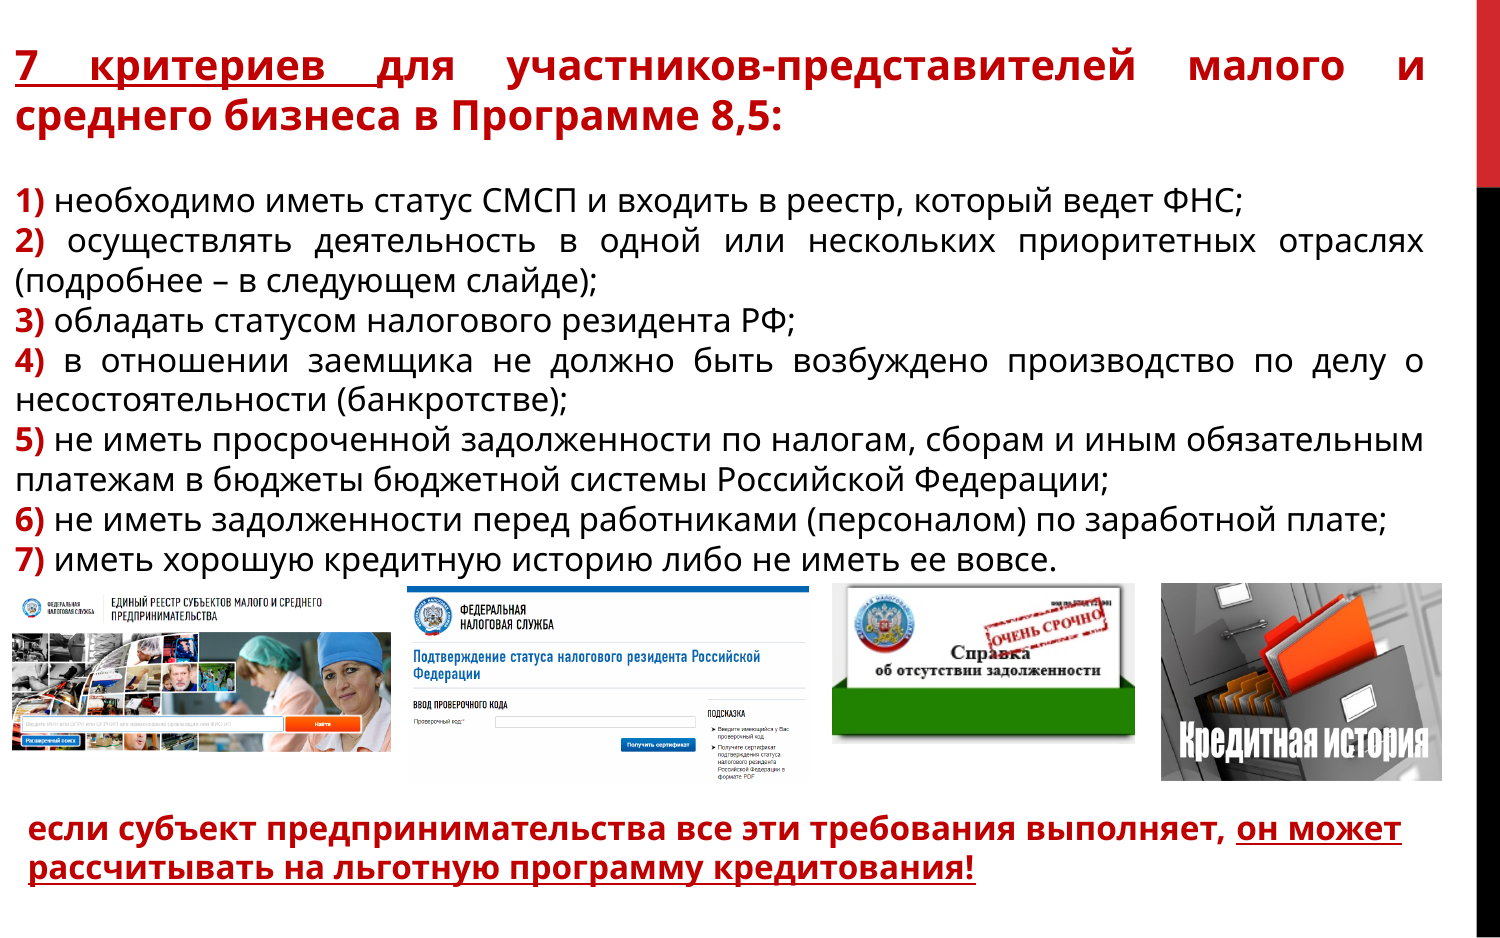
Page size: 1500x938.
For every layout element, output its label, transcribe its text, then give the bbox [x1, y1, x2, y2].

picture [832, 582, 1135, 745]
picture [406, 585, 810, 783]
picture [1160, 582, 1442, 782]
picture [12, 584, 391, 753]
text_box 7 критериев для участников-представителей малого и среднего бизнеса в Программе 8,5: 1) необходимо иметь статус СМСП и входить в реестр, который ведет ФНС; 2) осуществлять деятельность в одной или нескольких приоритетных отраслях (подробнее – в следующем слайде); 3) обладать статусом налогового резидента РФ; 4) в отношении заемщика не должно быть возбуждено производство по делу о несостоятельности (банкротстве); 5) не иметь просроченной задолженности по налогам, сборам и иным обязательным платежам в бюджеты бюджетной системы Российской Федерации; 6) не иметь задолженности перед работниками (персоналом) по заработной плате; 7) иметь хорошую кредитную историю либо не иметь ее вовсе. [0, 31, 1442, 626]
text_box если субъект предпринимательства все эти требования выполняет, он может рассчитывать на льготную программу кредитования! [12, 799, 1465, 894]
